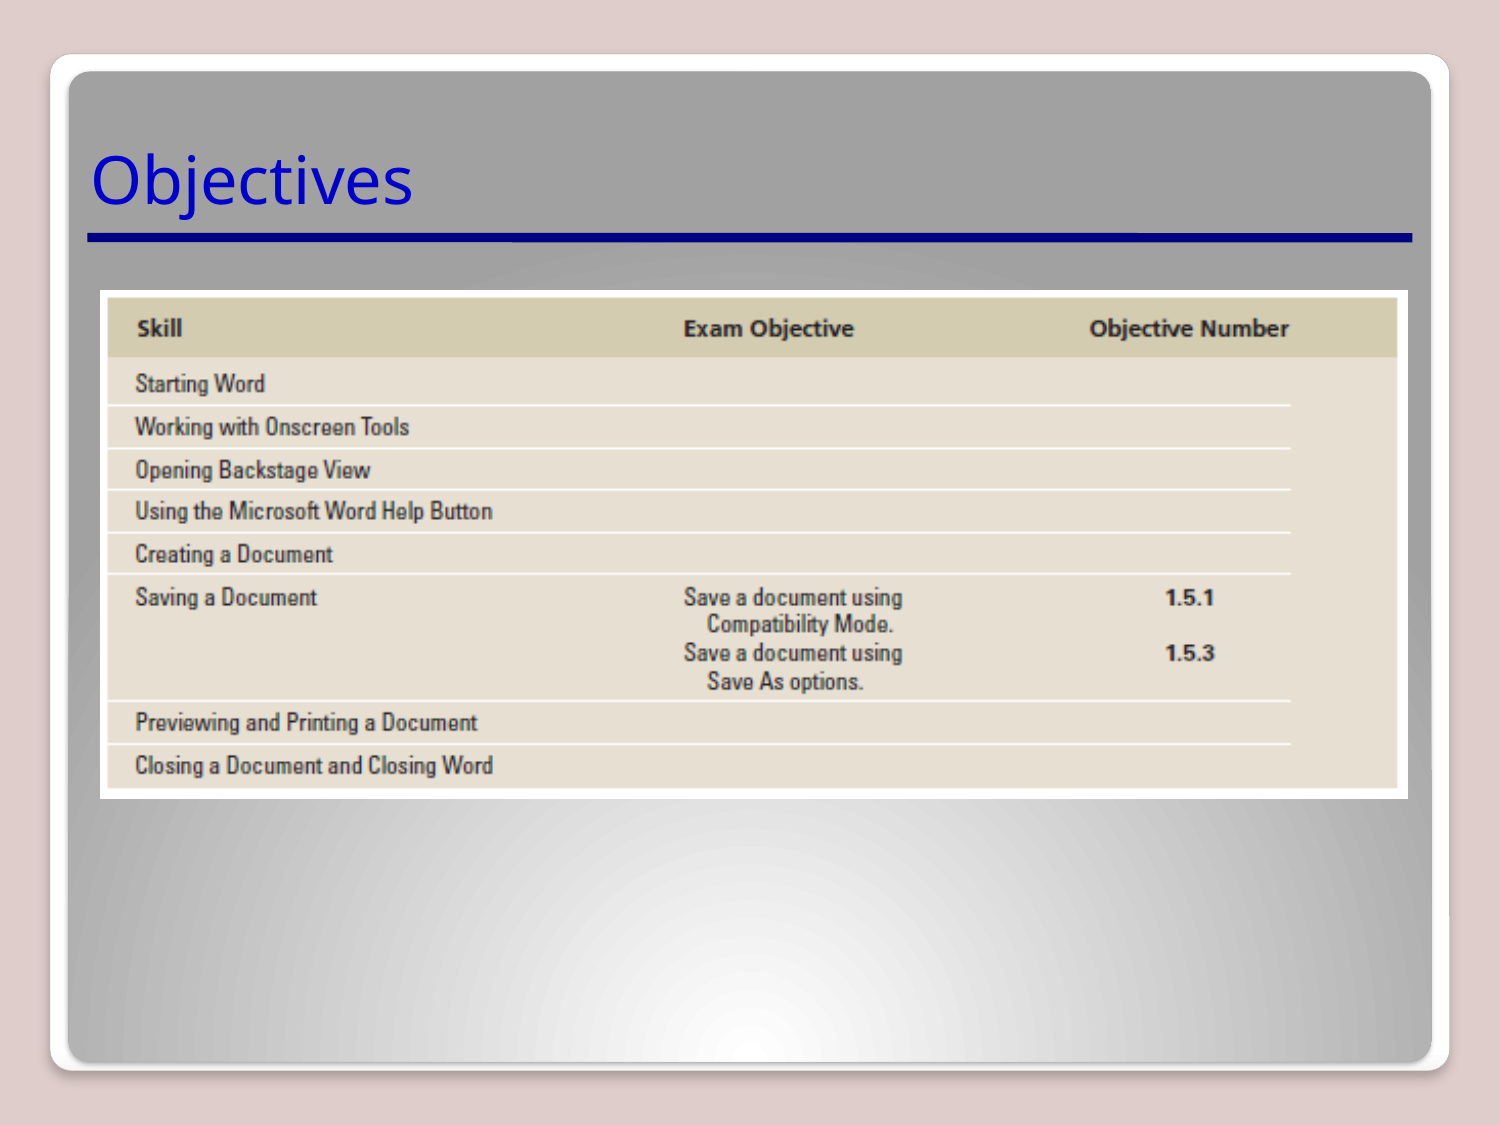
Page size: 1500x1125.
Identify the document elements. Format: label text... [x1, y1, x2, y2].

picture [100, 290, 1409, 799]
title Objectives [74, 74, 1426, 226]
text_box [74, 237, 1425, 1063]
